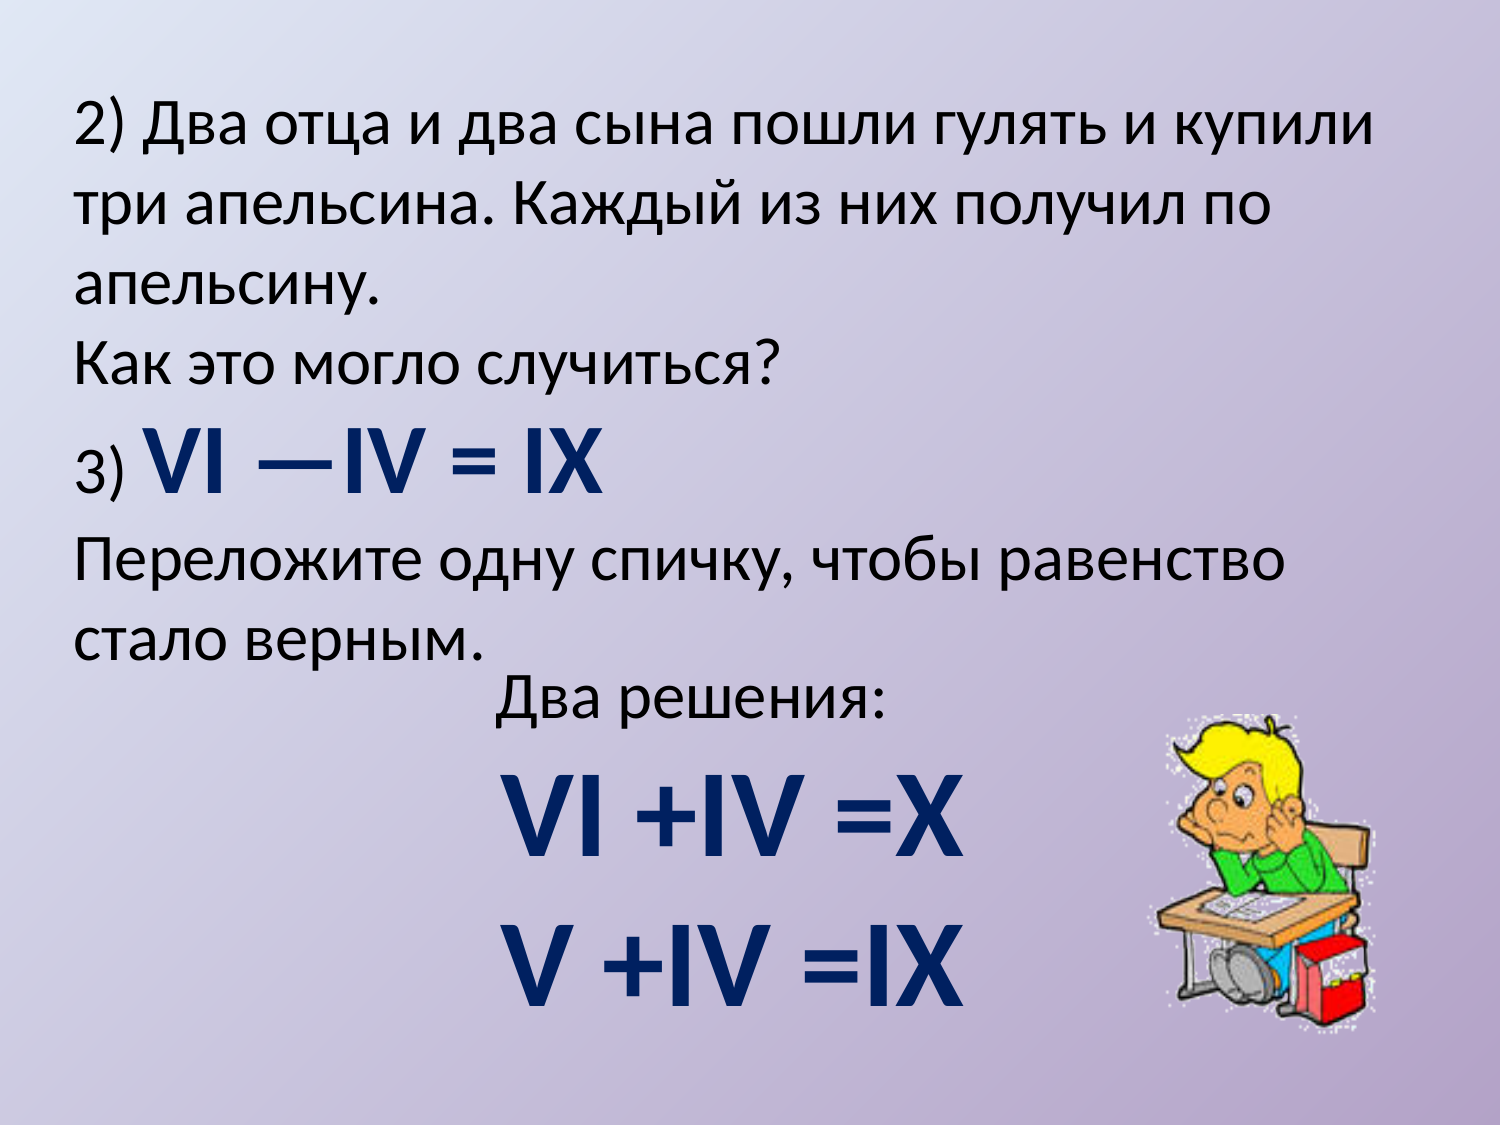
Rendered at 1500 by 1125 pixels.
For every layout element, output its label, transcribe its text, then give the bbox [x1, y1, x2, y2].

text_box 3) VI —IV = IX Переложите одну спичку, чтобы равенство стало верным. [58, 386, 1325, 727]
text_box Два решения: VI +IV =X V +IV =IX [480, 644, 985, 1085]
text_box 2) Два отца и два сына пошли гулять и купили три апельсина. Каждый из них получил по апельсину. Как это могло случиться? [58, 70, 1465, 450]
picture [1136, 714, 1395, 1037]
